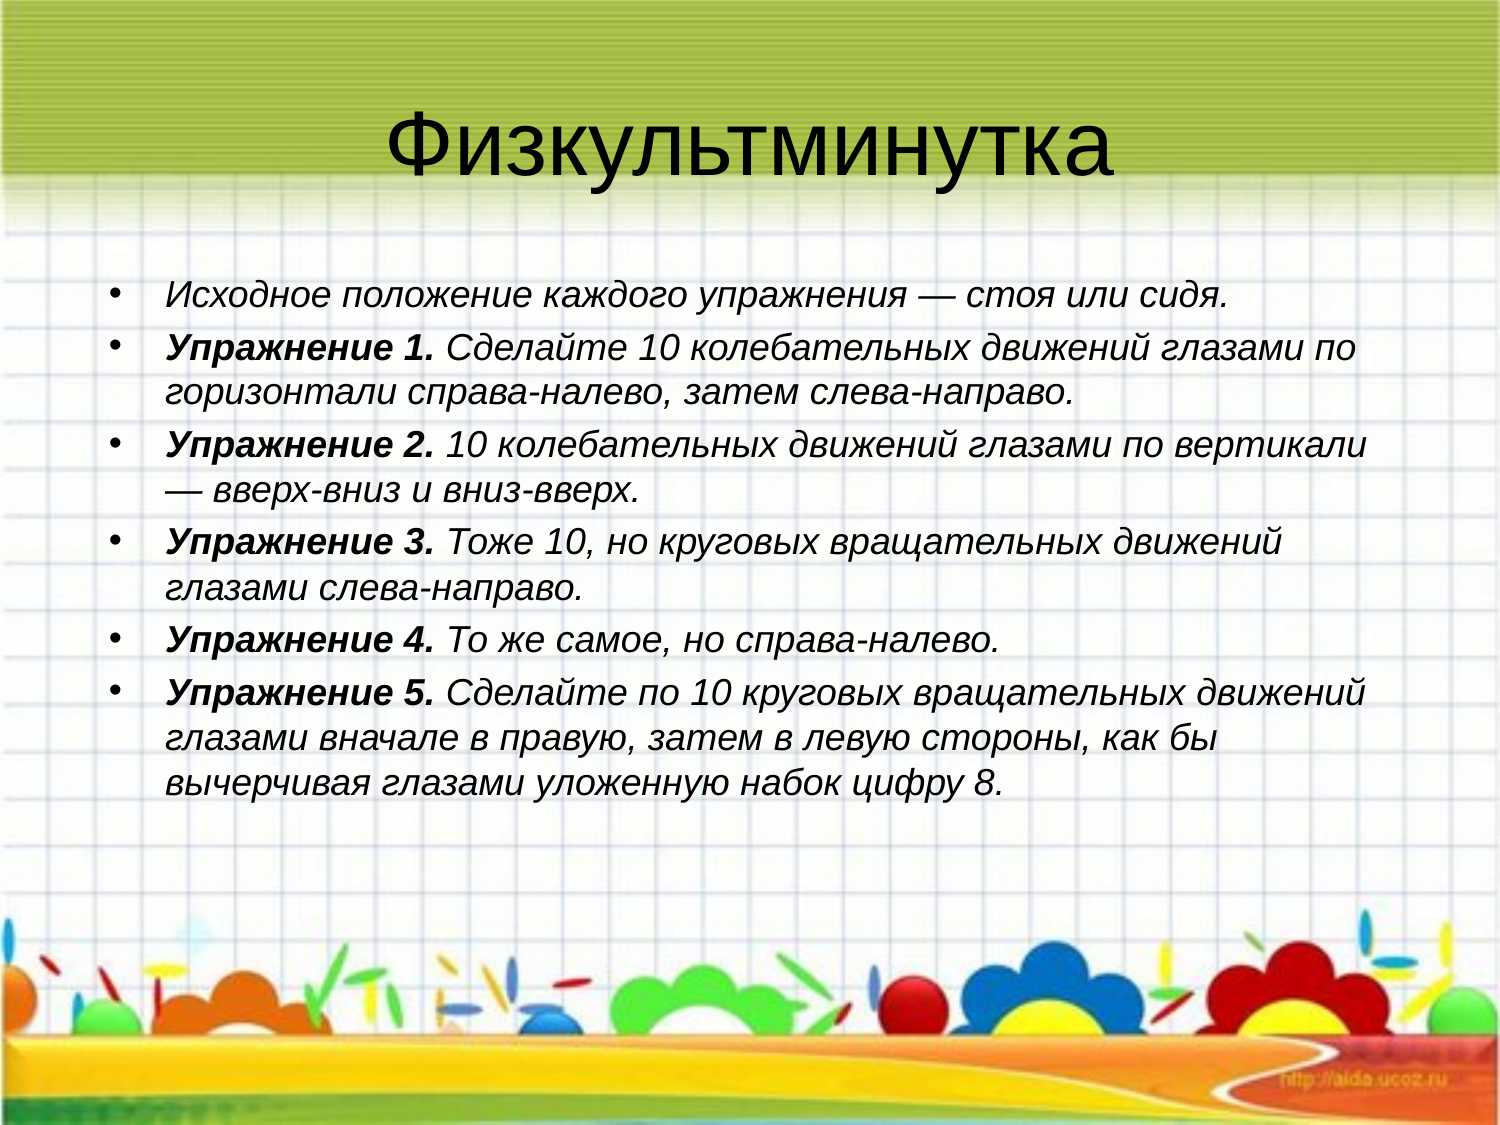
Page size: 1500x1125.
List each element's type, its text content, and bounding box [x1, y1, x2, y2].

list Исходное положение каждого упражнения — стоя или сидя. Упражнение 1. Сделайте 10 колебательных движений глазами по горизонтали справа-налево, затем слева-направо. Упражнение 2. 10 колебательных движений глазами по вертикали — вверх-вниз и вниз-вверх. Упражнение 3. Тоже 10, но круговых вращательных движений глазами слева-направо. Упражнение 4. То же самое, но справа-налево. Упражнение 5. Сделайте по 10 круговых вращательных движений глазами вначале в правую, затем в левую стороны, как бы вычерчивая глазами уложенную набок цифру 8. [75, 262, 1425, 1005]
title Физкультминутка [75, 45, 1425, 233]
picture [0, 0, 1500, 1125]
